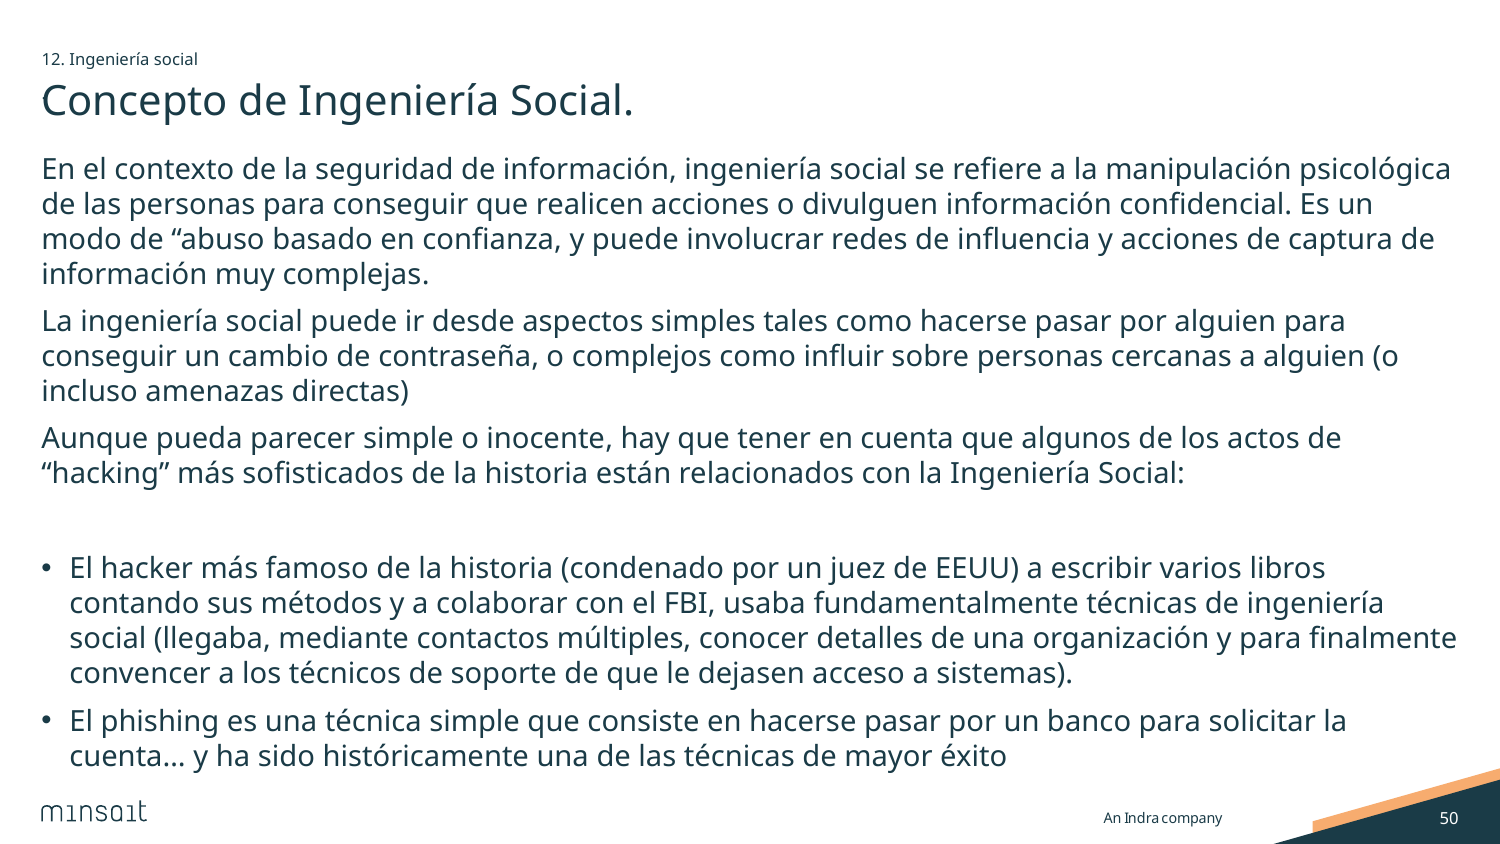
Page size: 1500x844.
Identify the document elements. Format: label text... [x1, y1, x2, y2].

list 12. Ingeniería social . [41, 43, 1459, 75]
title Concepto de Ingeniería Social. [41, 79, 1459, 150]
text_box En el contexto de la seguridad de información, ingeniería social se refiere a la manipulación psicológica de las personas para conseguir que realicen acciones o divulguen información confidencial. Es un modo de “abuso basado en confianza, y puede involucrar redes de influencia y acciones de captura de información muy complejas. La ingeniería social puede ir desde aspectos simples tales como hacerse pasar por alguien para conseguir un cambio de contraseña, o complejos como influir sobre personas cercanas a alguien (o incluso amenazas directas) Aunque pueda parecer simple o inocente, hay que tener en cuenta que algunos de los actos de “hacking” más sofisticados de la historia están relacionados con la Ingeniería Social: El hacker más famoso de la historia (condenado por un juez de EEUU) a escribir varios libros contando sus métodos y a colaborar con el FBI, usaba fundamentalmente técnicas de ingeniería social (llegaba, mediante contactos múltiples, conocer detalles de una organización y para finalmente convencer a los técnicos de soporte de que le dejasen acceso a sistemas). El phishing es una técnica simple que consiste en hacerse pasar por un banco para solicitar la cuenta… y ha sido históricamente una de las técnicas de mayor éxito [41, 150, 1459, 436]
